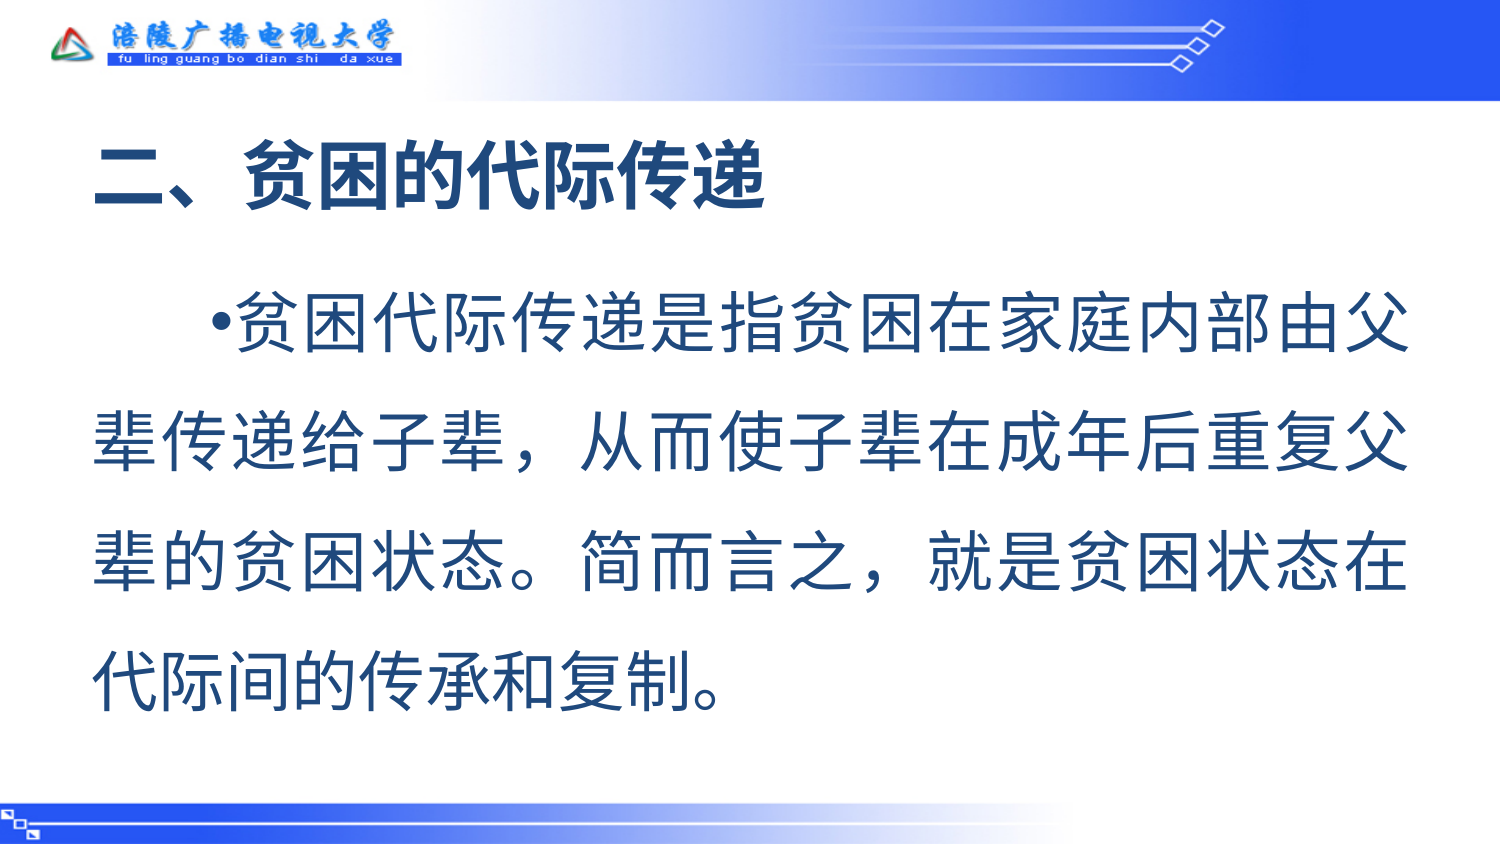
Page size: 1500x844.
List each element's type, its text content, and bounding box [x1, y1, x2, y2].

list 贫困代际传递是指贫困在家庭内部由父辈传递给子辈，从而使子辈在成年后重复父辈的贫困状态。简而言之，就是贫困状态在代际间的传承和复制。 [76, 232, 1427, 790]
title 二、贫困的代际传递 [76, 102, 1427, 232]
picture [0, 0, 1500, 844]
